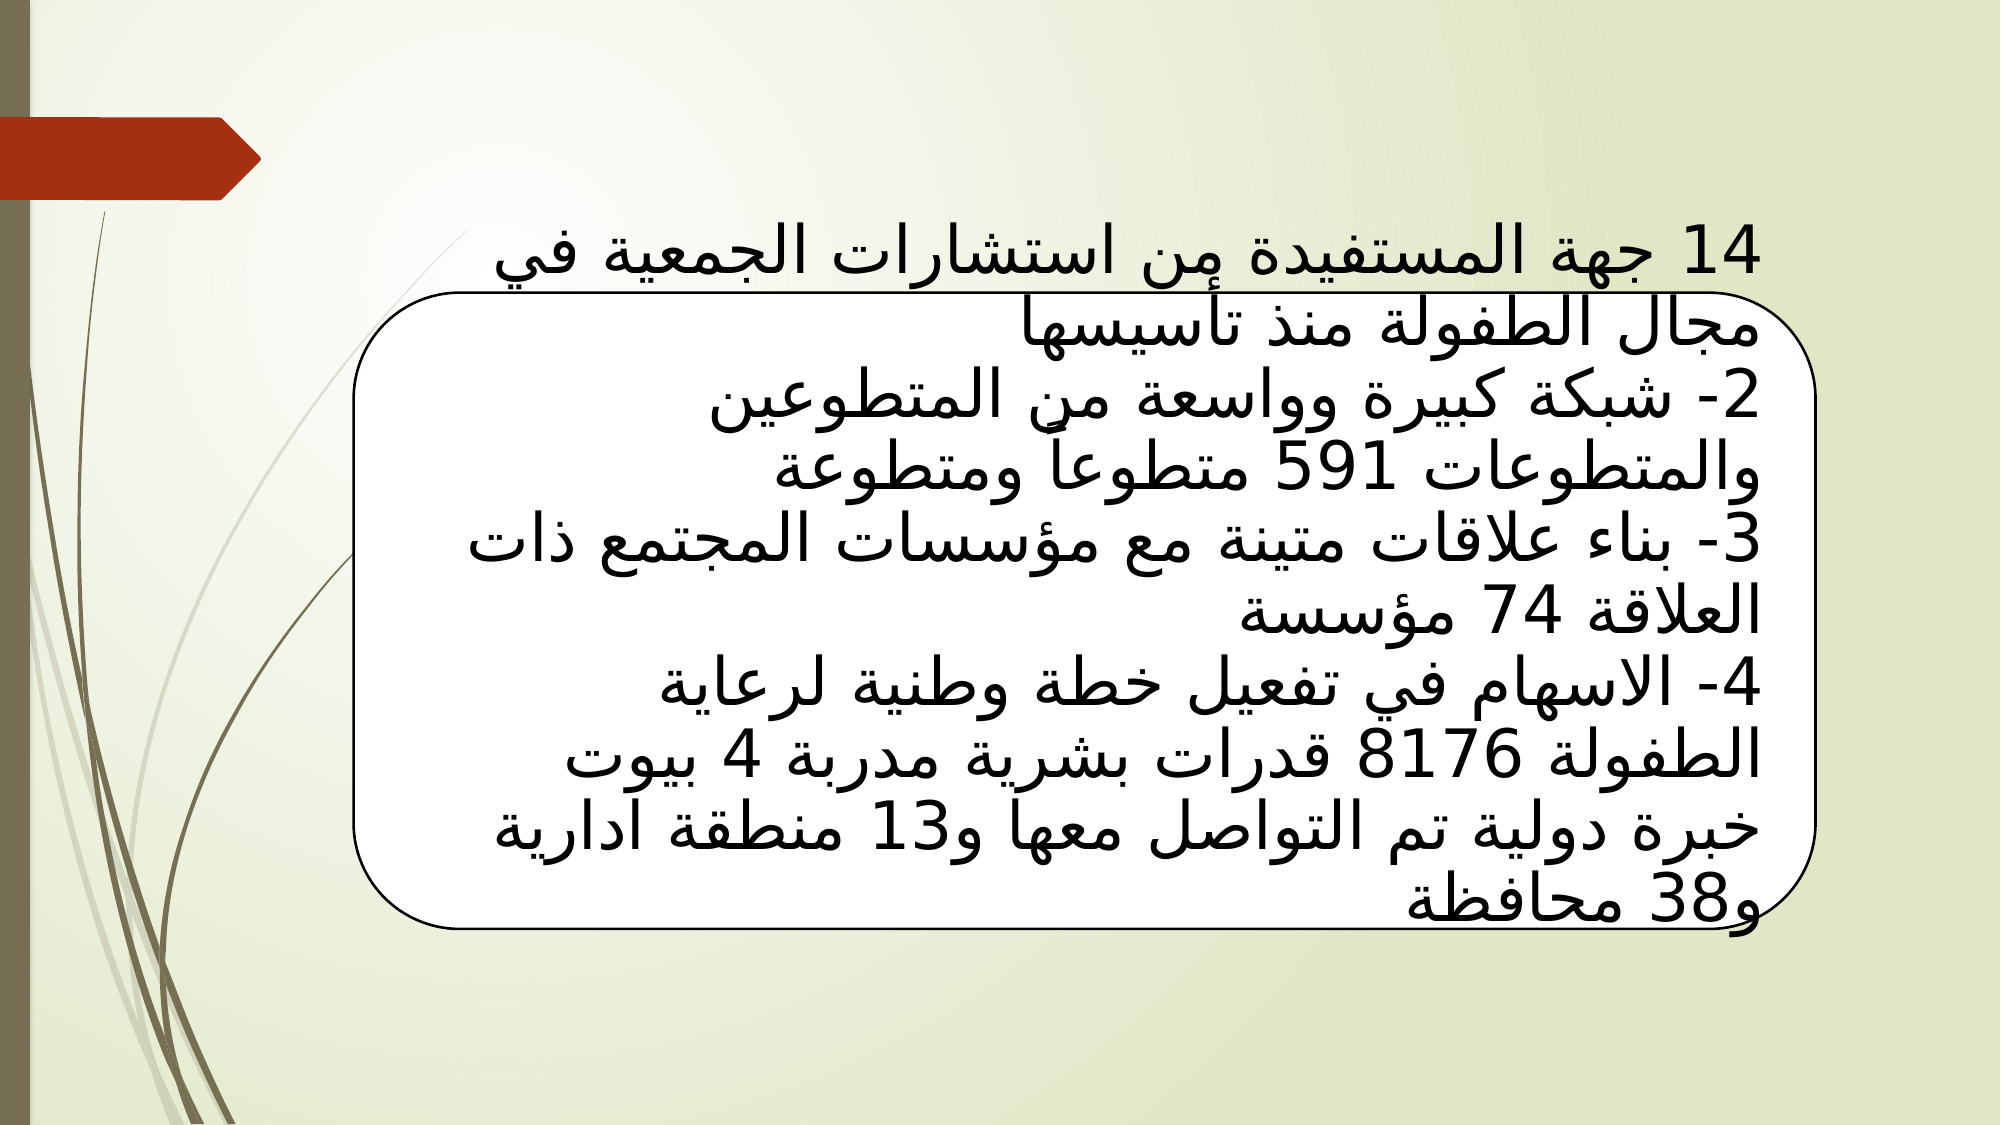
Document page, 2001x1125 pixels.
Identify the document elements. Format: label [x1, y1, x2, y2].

text_box [353, 0, 1816, 951]
